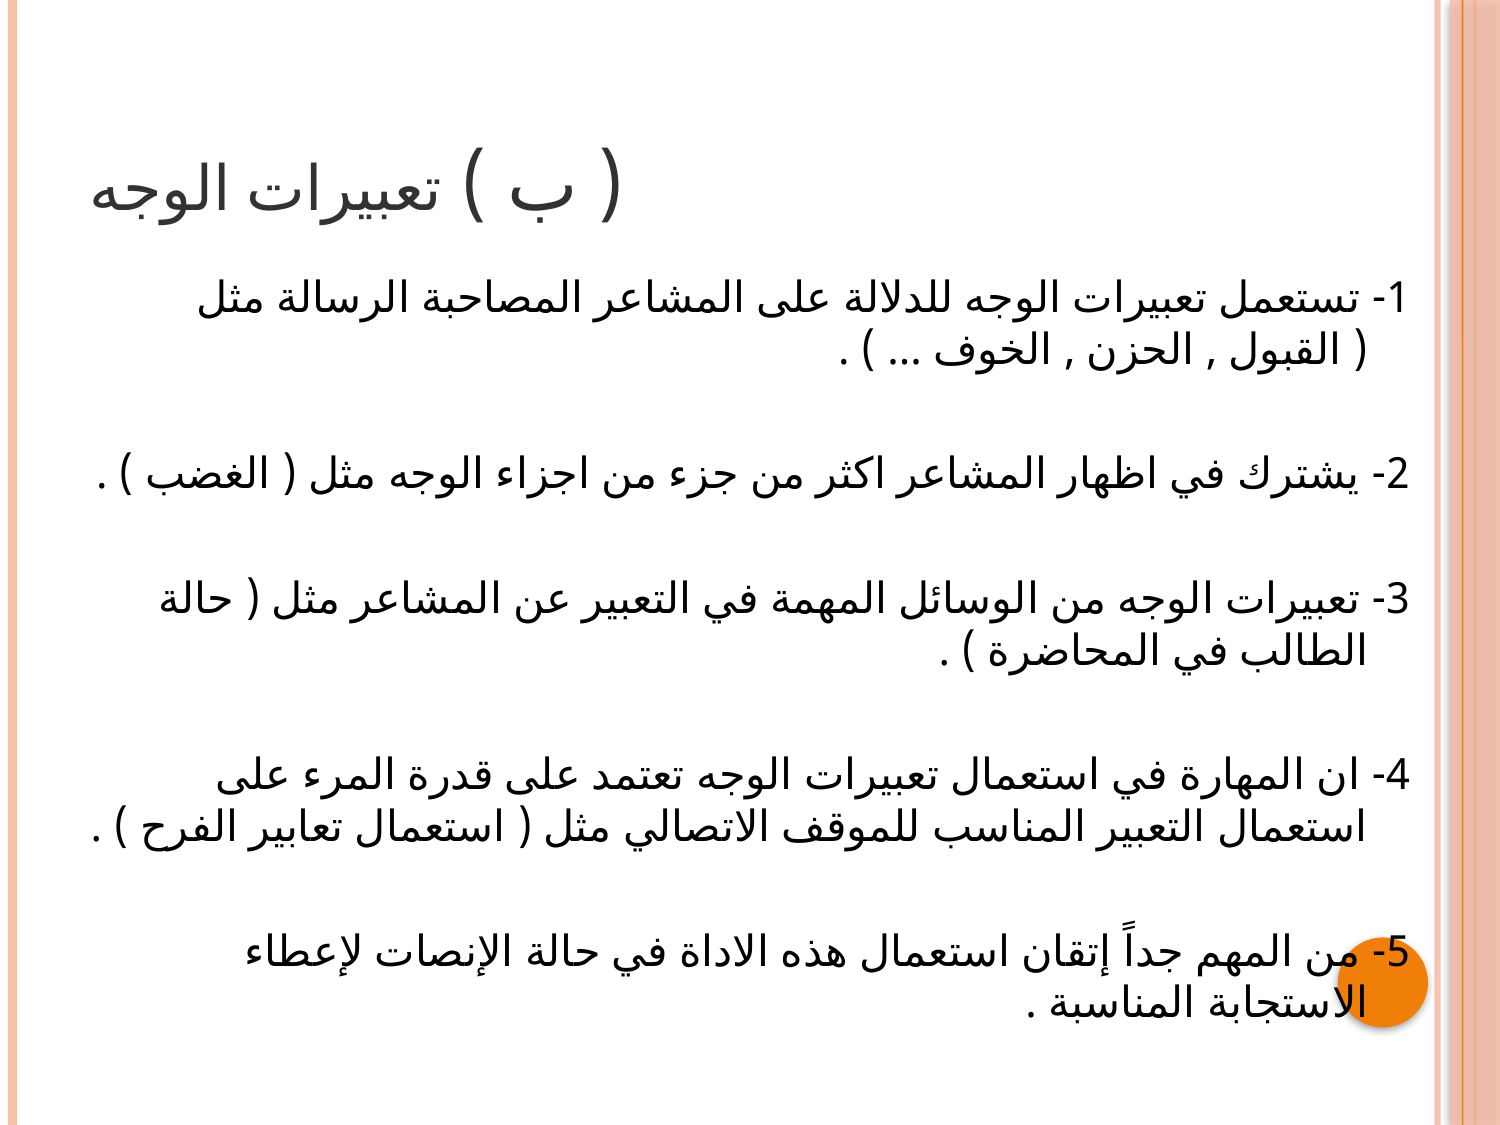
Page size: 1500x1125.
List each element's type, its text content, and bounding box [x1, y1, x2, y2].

title ( ب ) تعبيرات الوجه [75, 45, 1300, 233]
list 1- تستعمل تعبيرات الوجه للدلالة على المشاعر المصاحبة الرسالة مثل ( القبول , الحزن , الخوف ... ) . 2- يشترك في اظهار المشاعر اكثر من جزء من اجزاء الوجه مثل ( الغضب ) . 3- تعبيرات الوجه من الوسائل المهمة في التعبير عن المشاعر مثل ( حالة الطالب في المحاضرة ) . 4- ان المهارة في استعمال تعبيرات الوجه تعتمد على قدرة المرء على استعمال التعبير المناسب للموقف الاتصالي مثل ( استعمال تعابير الفرح ) . 5- من المهم جداً إتقان استعمال هذه الاداة في حالة الإنصات لإعطاء الاستجابة المناسبة . [75, 262, 1425, 1059]
